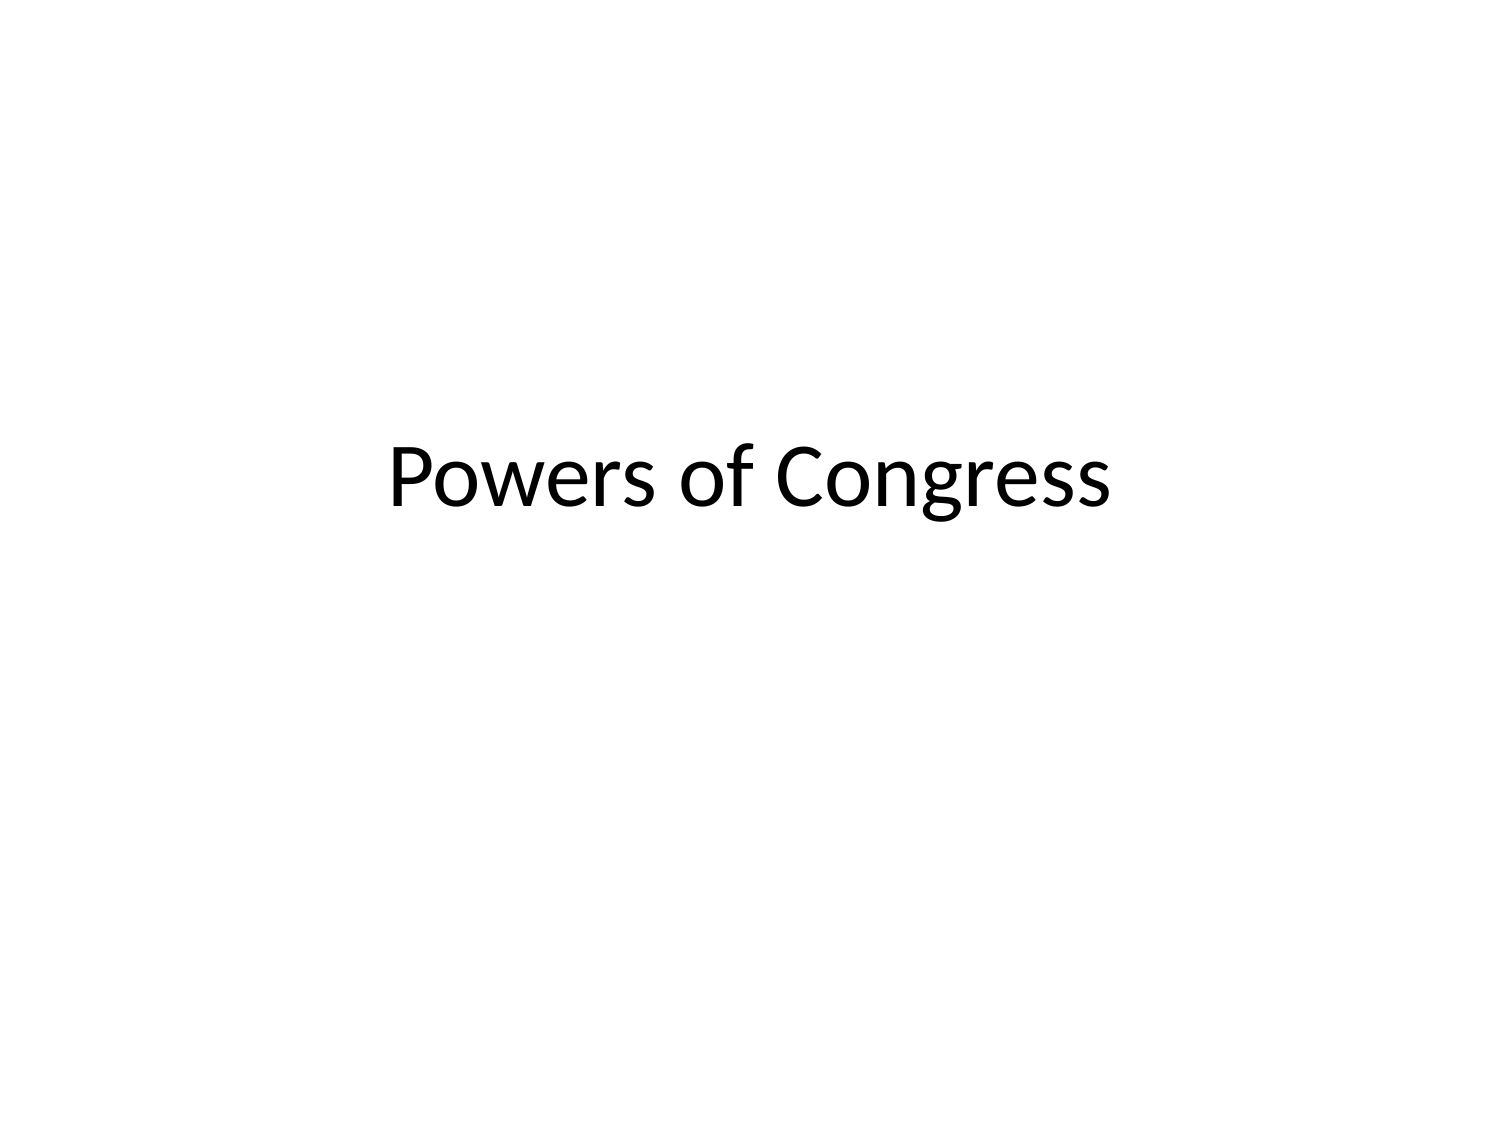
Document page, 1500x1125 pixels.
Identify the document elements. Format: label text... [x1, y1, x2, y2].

title Powers of Congress [112, 349, 1388, 591]
